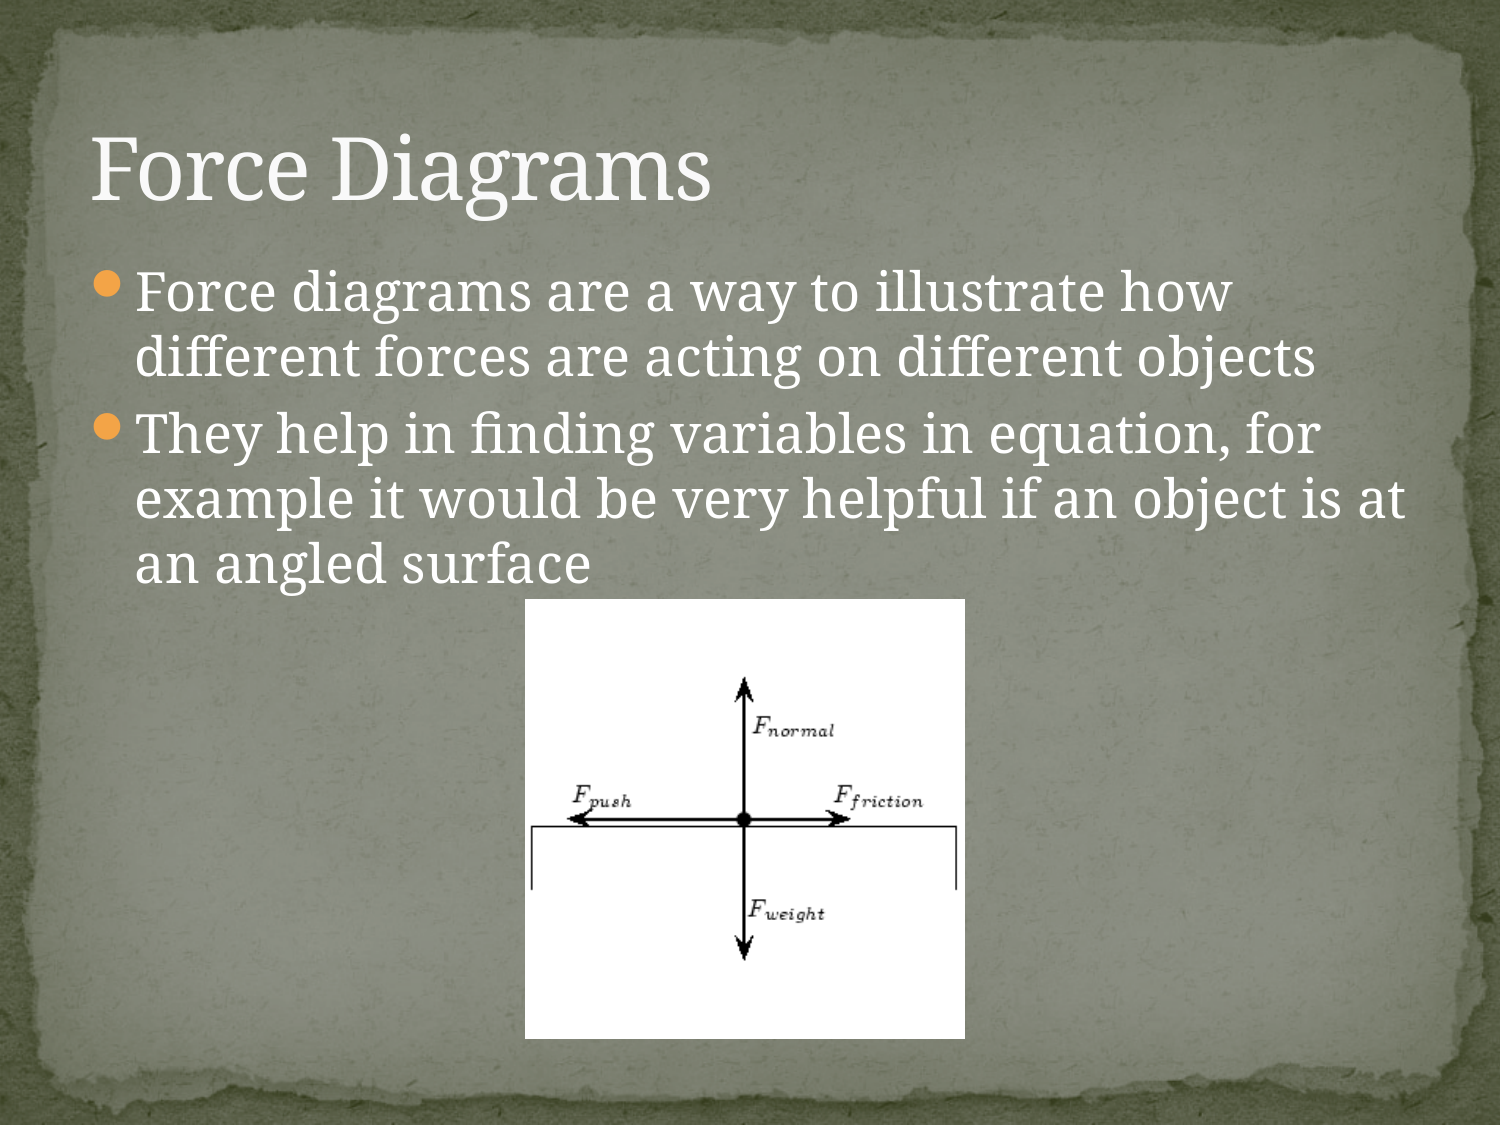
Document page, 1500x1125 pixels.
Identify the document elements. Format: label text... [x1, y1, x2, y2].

title Force Diagrams [74, 24, 1425, 225]
picture [525, 599, 965, 1039]
list Force diagrams are a way to illustrate how different forces are acting on different objects They help in finding variables in equation, for example it would be very helpful if an object is at an angled surface [75, 249, 1425, 1000]
